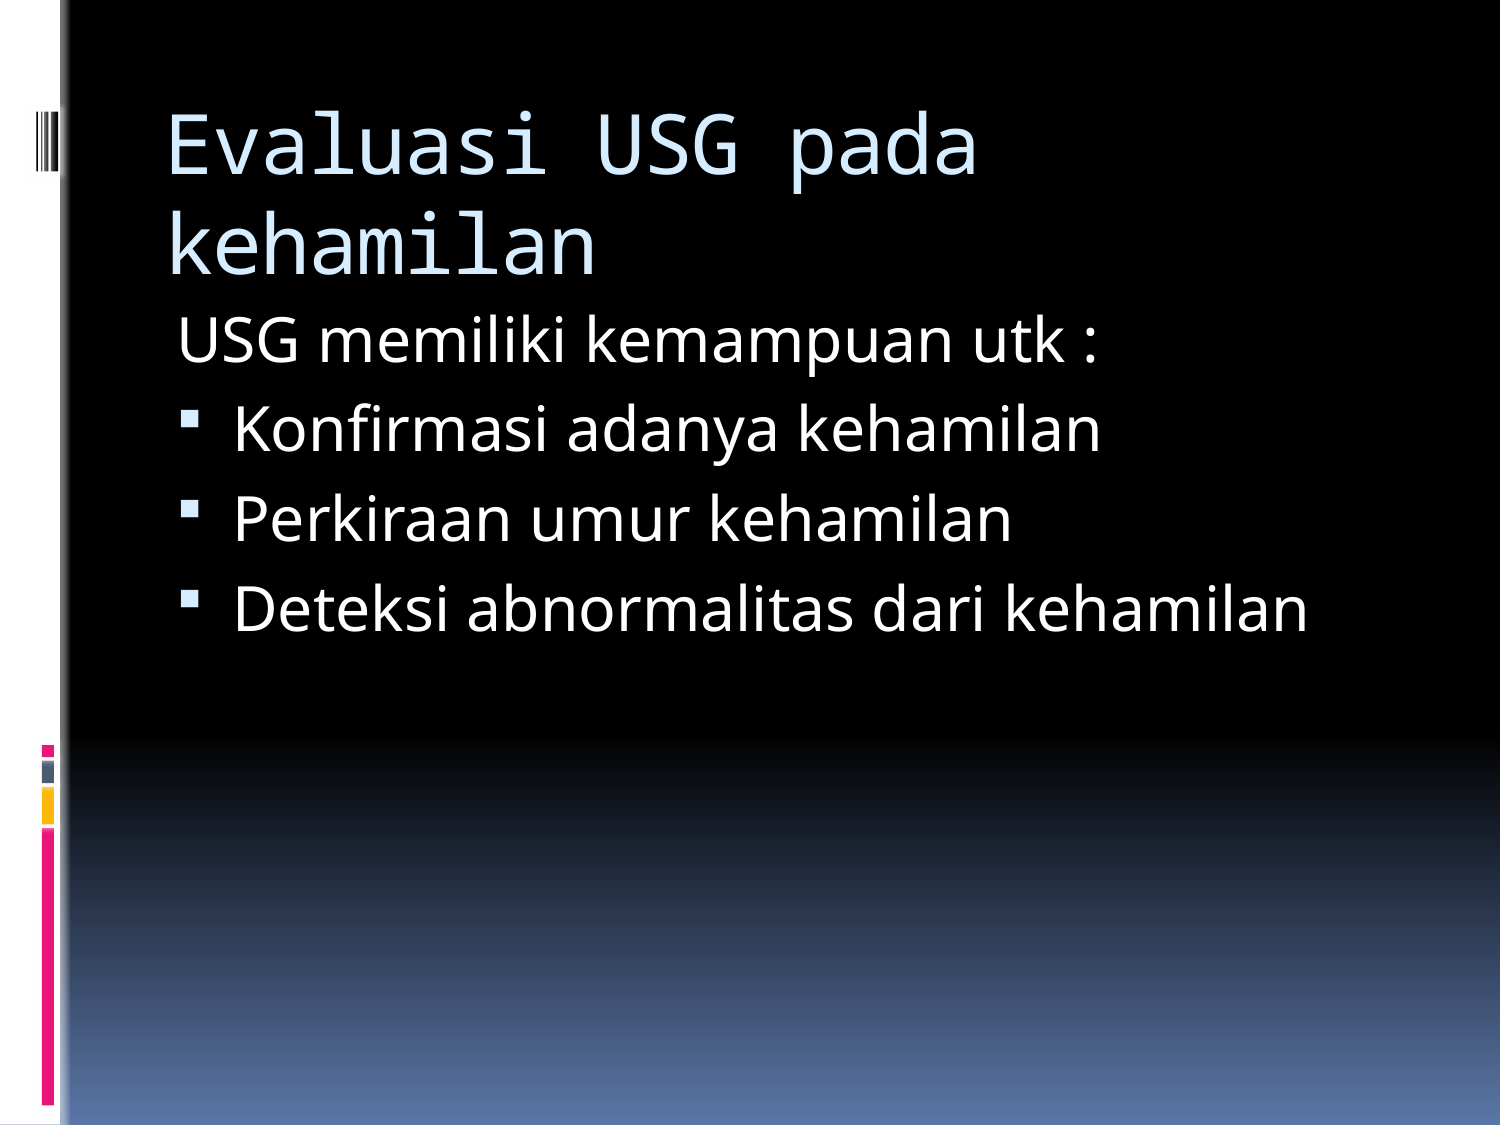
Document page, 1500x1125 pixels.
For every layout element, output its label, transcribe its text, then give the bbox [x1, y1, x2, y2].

title Evaluasi USG pada kehamilan [150, 83, 1425, 234]
list USG memiliki kemampuan utk : Konfirmasi adanya kehamilan Perkiraan umur kehamilan Deteksi abnormalitas dari kehamilan [150, 292, 1425, 1043]
